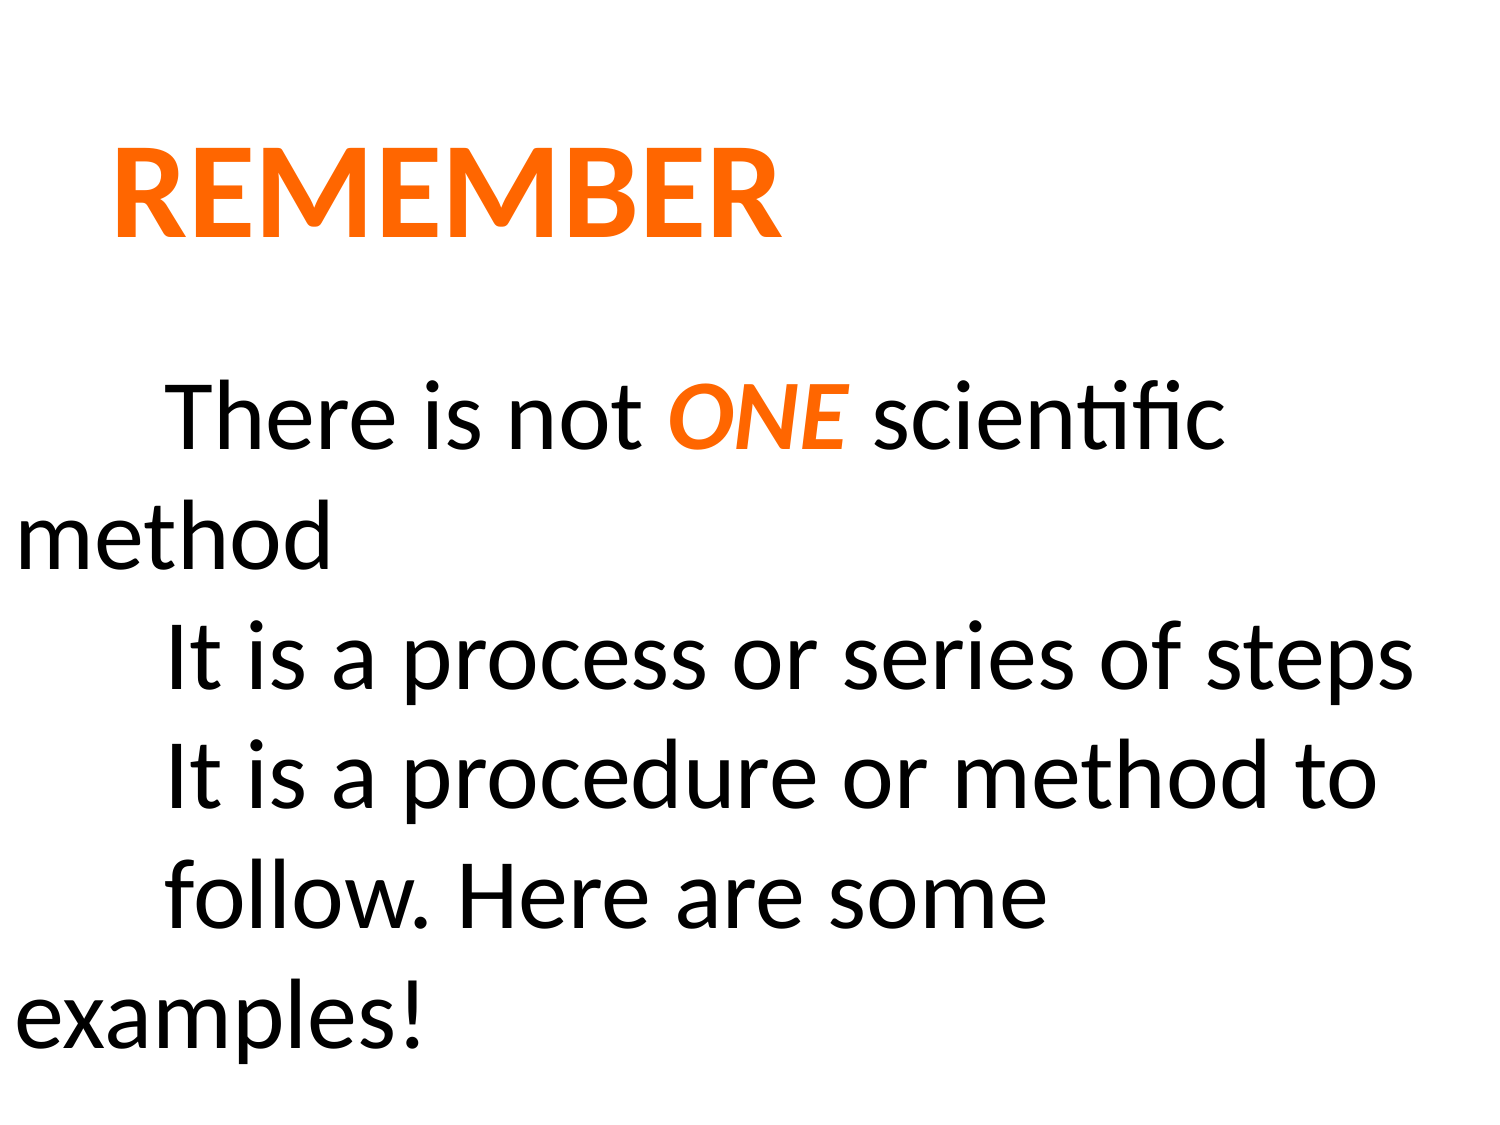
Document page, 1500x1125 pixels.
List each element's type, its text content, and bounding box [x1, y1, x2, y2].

text_box REMEMBER [95, 92, 800, 272]
text_box There is not ONE scientific method It is a process or series of steps It is a procedure or method to follow. Here are some examples! [0, 341, 1500, 1122]
